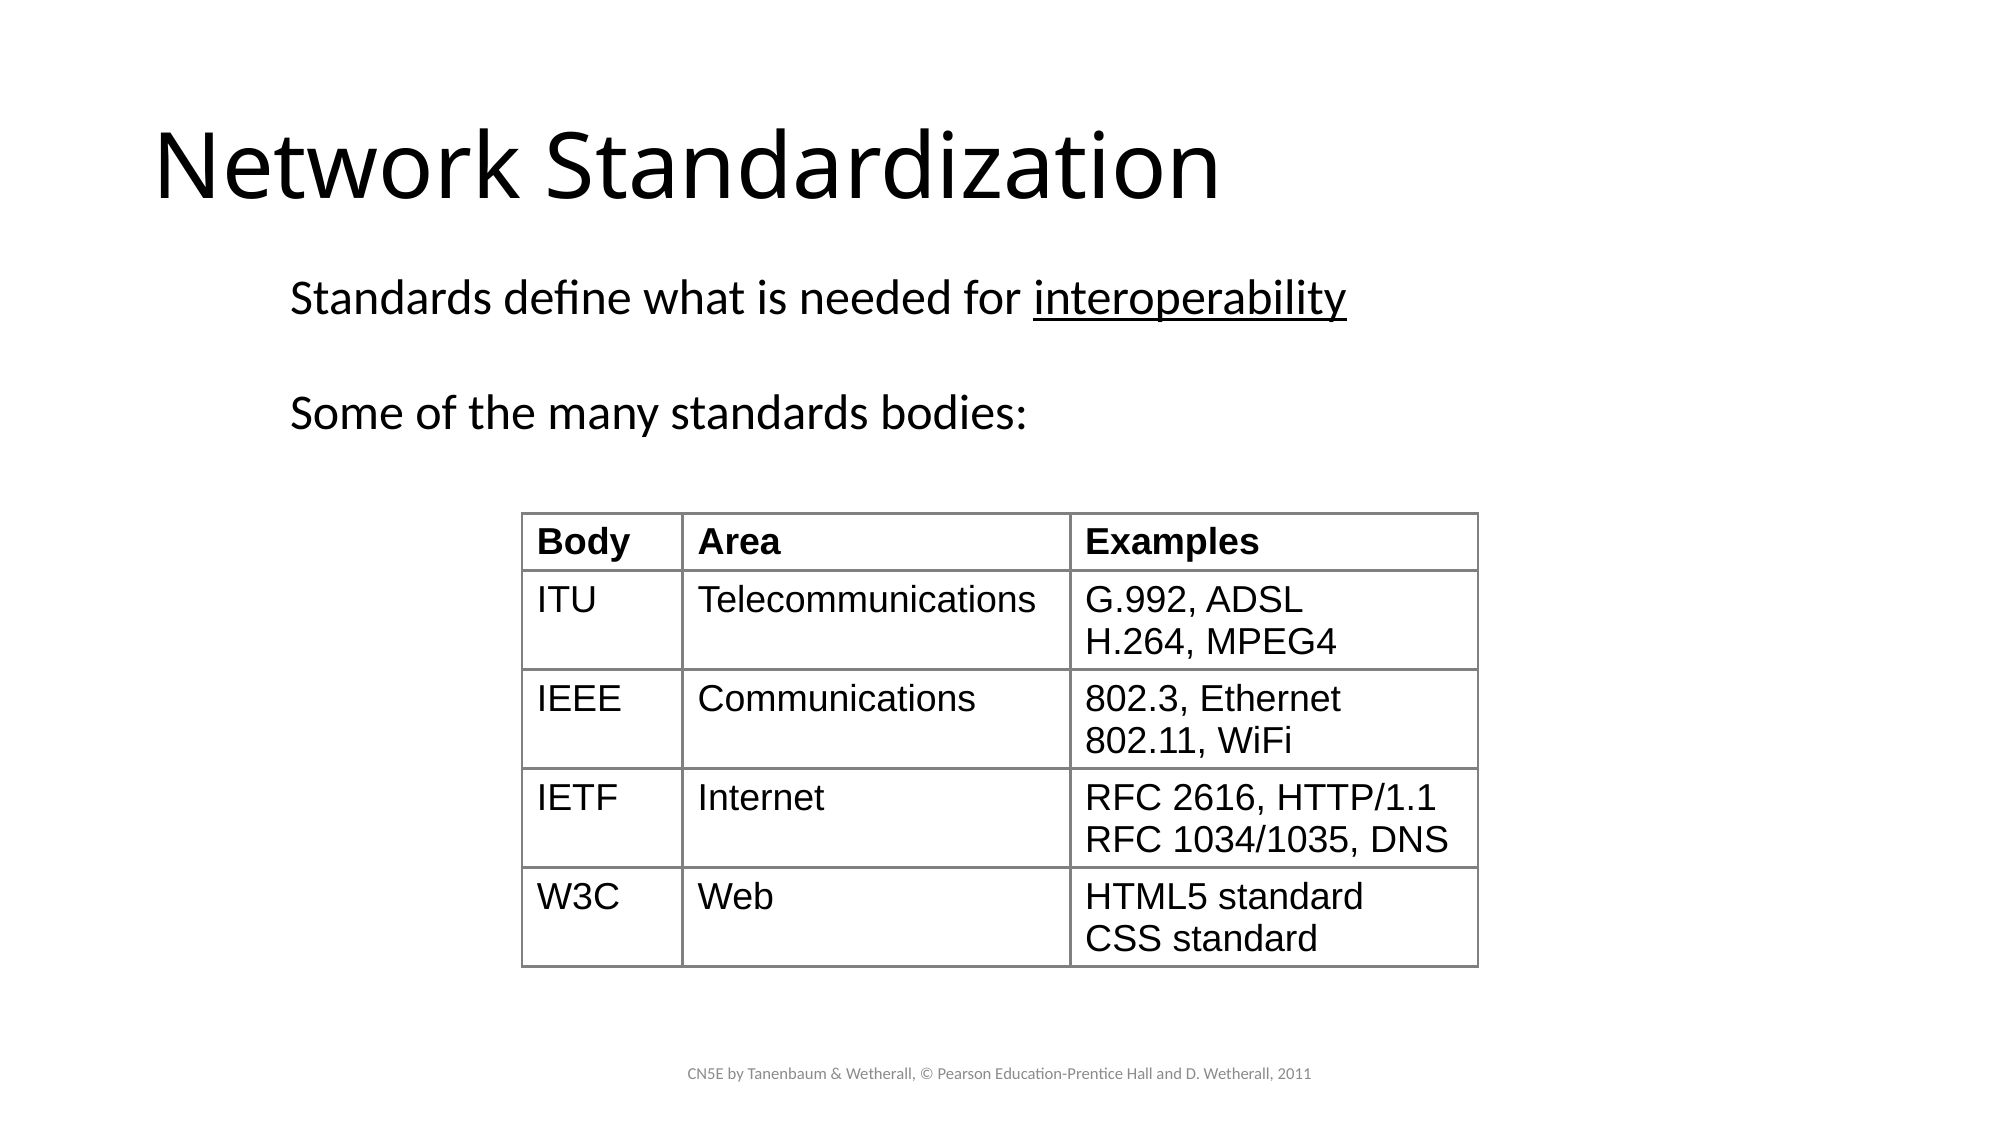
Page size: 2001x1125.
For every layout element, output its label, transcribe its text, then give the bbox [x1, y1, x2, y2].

table_cell IEEE [523, 671, 681, 767]
table_header Body [523, 515, 681, 569]
table_cell ITU [523, 572, 681, 668]
footer CN5E by Tanenbaum & Wetherall, © Pearson Education-Prentice Hall and D. Wetherall, 2011 [662, 1042, 1338, 1103]
table_header Examples [1072, 515, 1477, 569]
table_cell W3C [523, 869, 681, 965]
table_cell IETF [523, 770, 681, 866]
table_cell Web [684, 869, 1069, 965]
list Standards define what is needed for interoperability Some of the many standards bodies: [200, 264, 1904, 1019]
table_cell Communications [684, 671, 1069, 767]
table_cell 802.3, Ethernet 802.11, WiFi [1072, 671, 1477, 767]
title Network Standardization [137, 59, 1863, 278]
table_cell G.992, ADSL H.264, MPEG4 [1072, 572, 1477, 668]
table_header Area [684, 515, 1069, 569]
table_cell Internet [684, 770, 1069, 866]
table_cell HTML5 standard CSS standard [1072, 869, 1477, 965]
table_cell RFC 2616, HTTP/1.1 RFC 1034/1035, DNS [1072, 770, 1477, 866]
table_cell Telecommunications [684, 572, 1069, 668]
